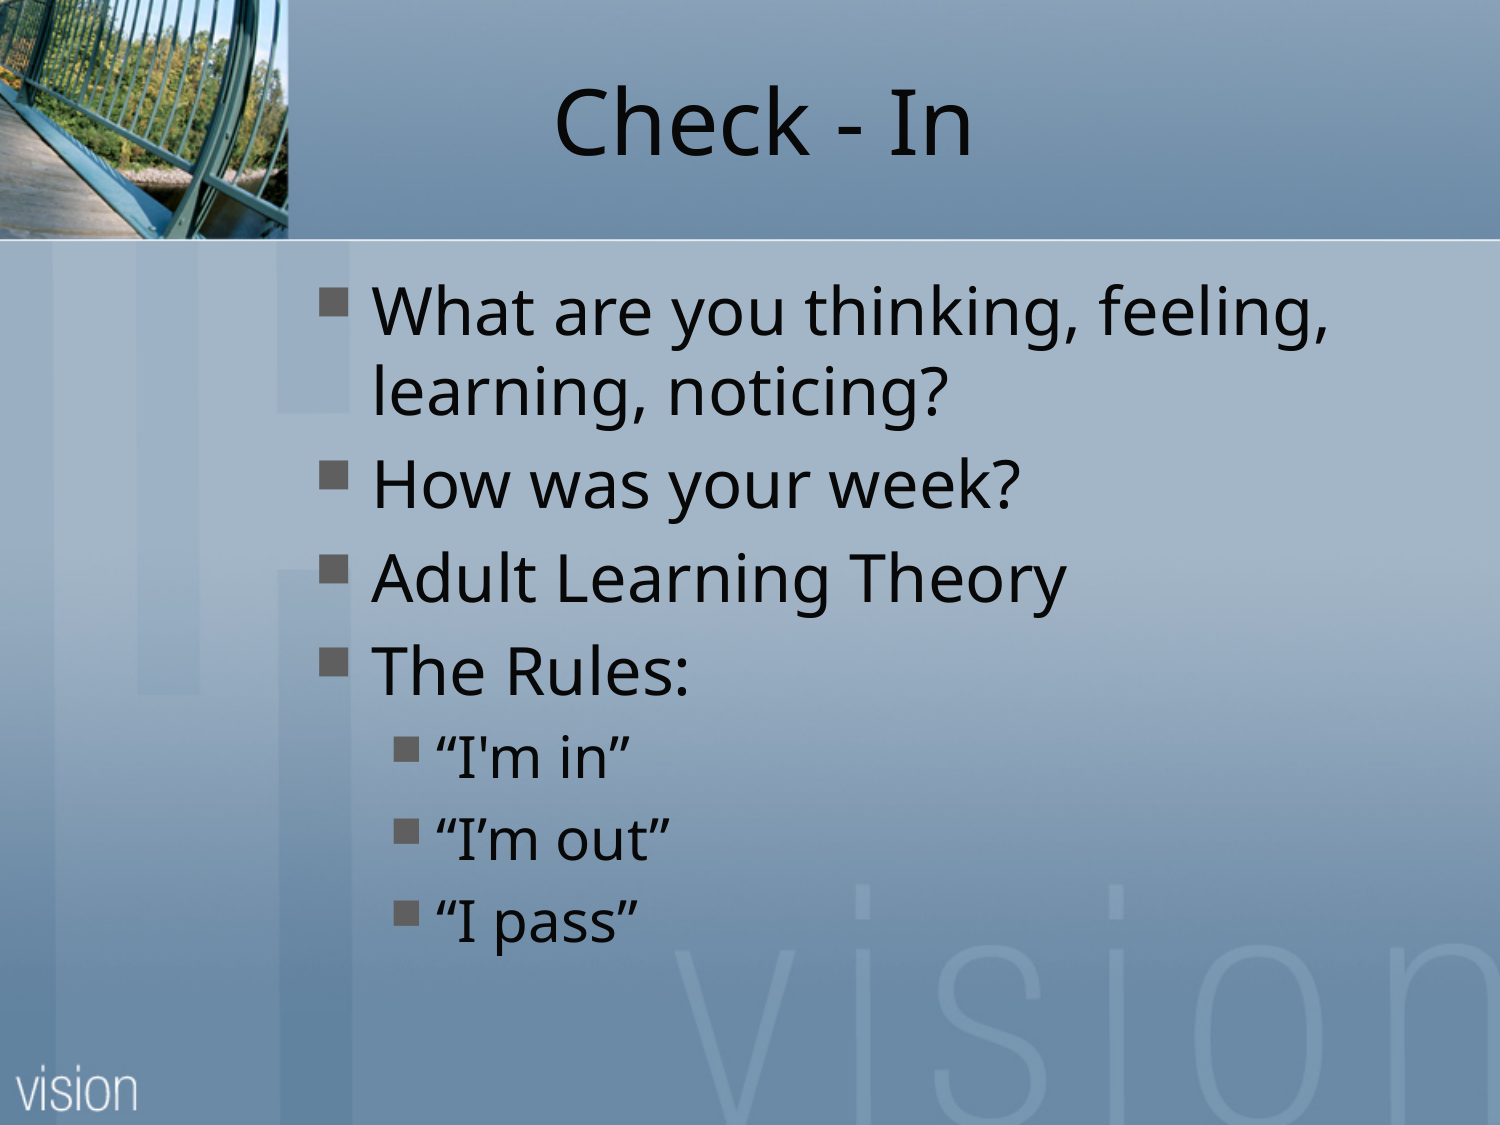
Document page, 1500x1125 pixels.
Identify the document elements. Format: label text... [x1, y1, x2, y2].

title Check - In [299, 30, 1462, 207]
list What are you thinking, feeling, learning, noticing? How was your week? Adult Learning Theory The Rules: “I'm in” “I’m out” “I pass” [299, 261, 1462, 1095]
picture [0, 0, 1500, 1125]
